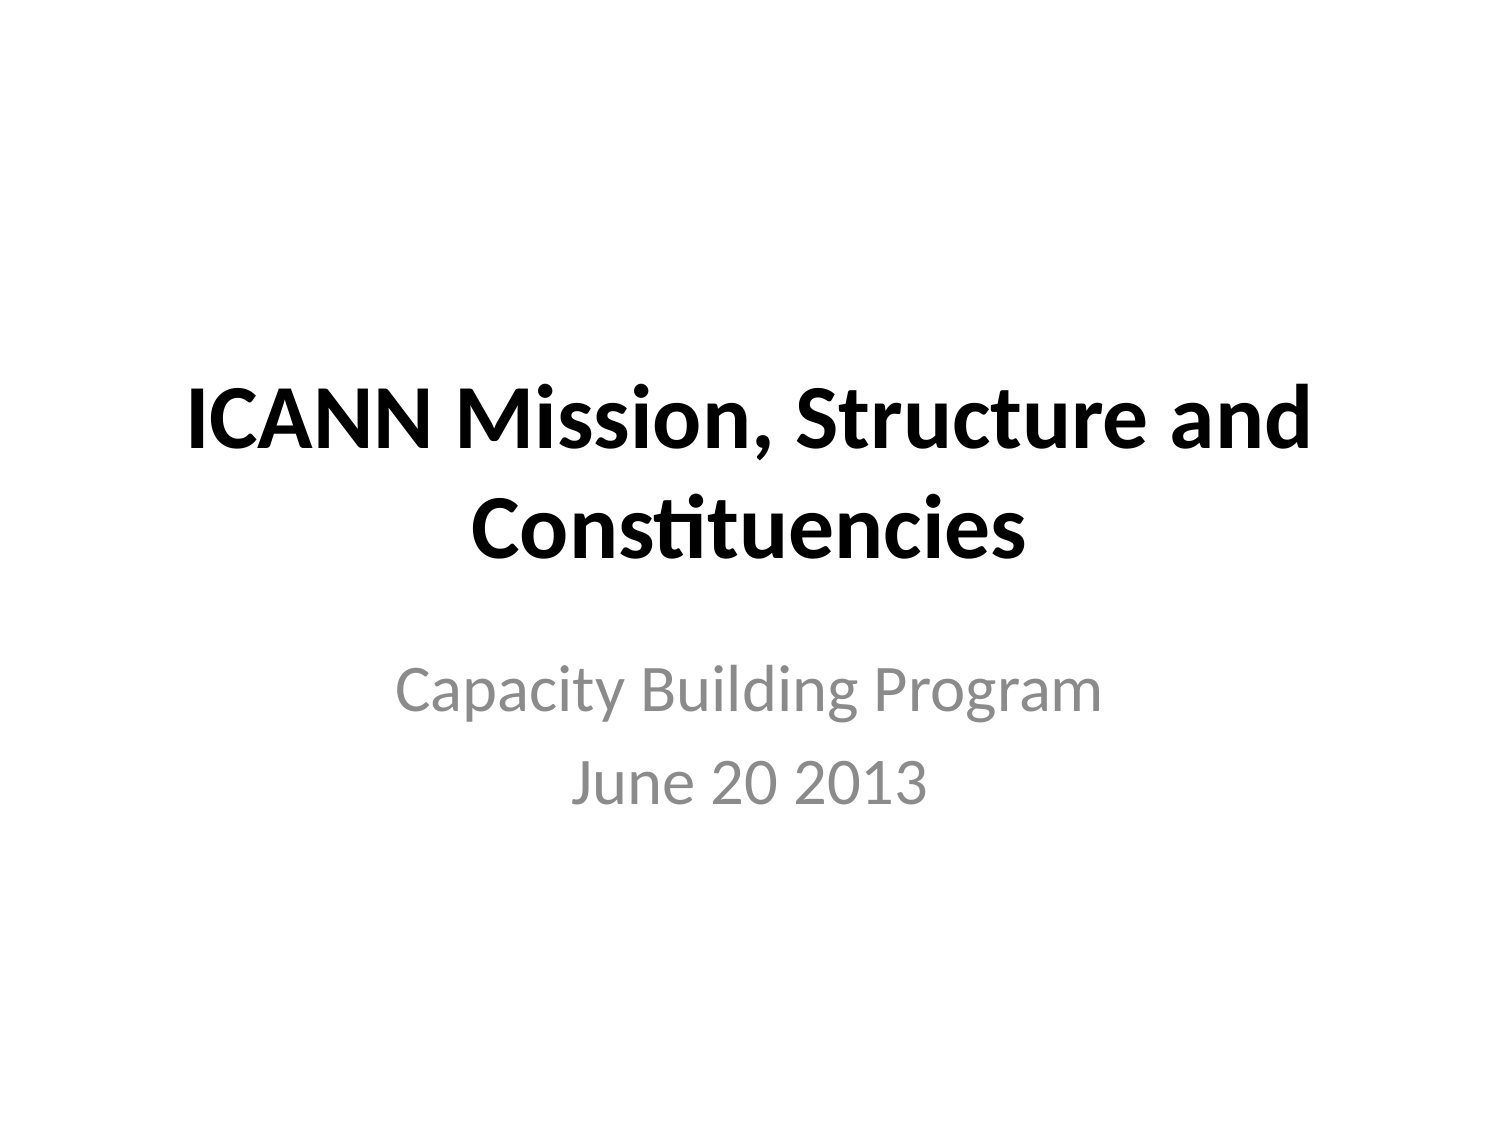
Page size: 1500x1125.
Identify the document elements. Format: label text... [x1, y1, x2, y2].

subtitle Capacity Building Program June 20 2013 [225, 637, 1275, 925]
title ICANN Mission, Structure and Constituencies [112, 349, 1388, 591]
